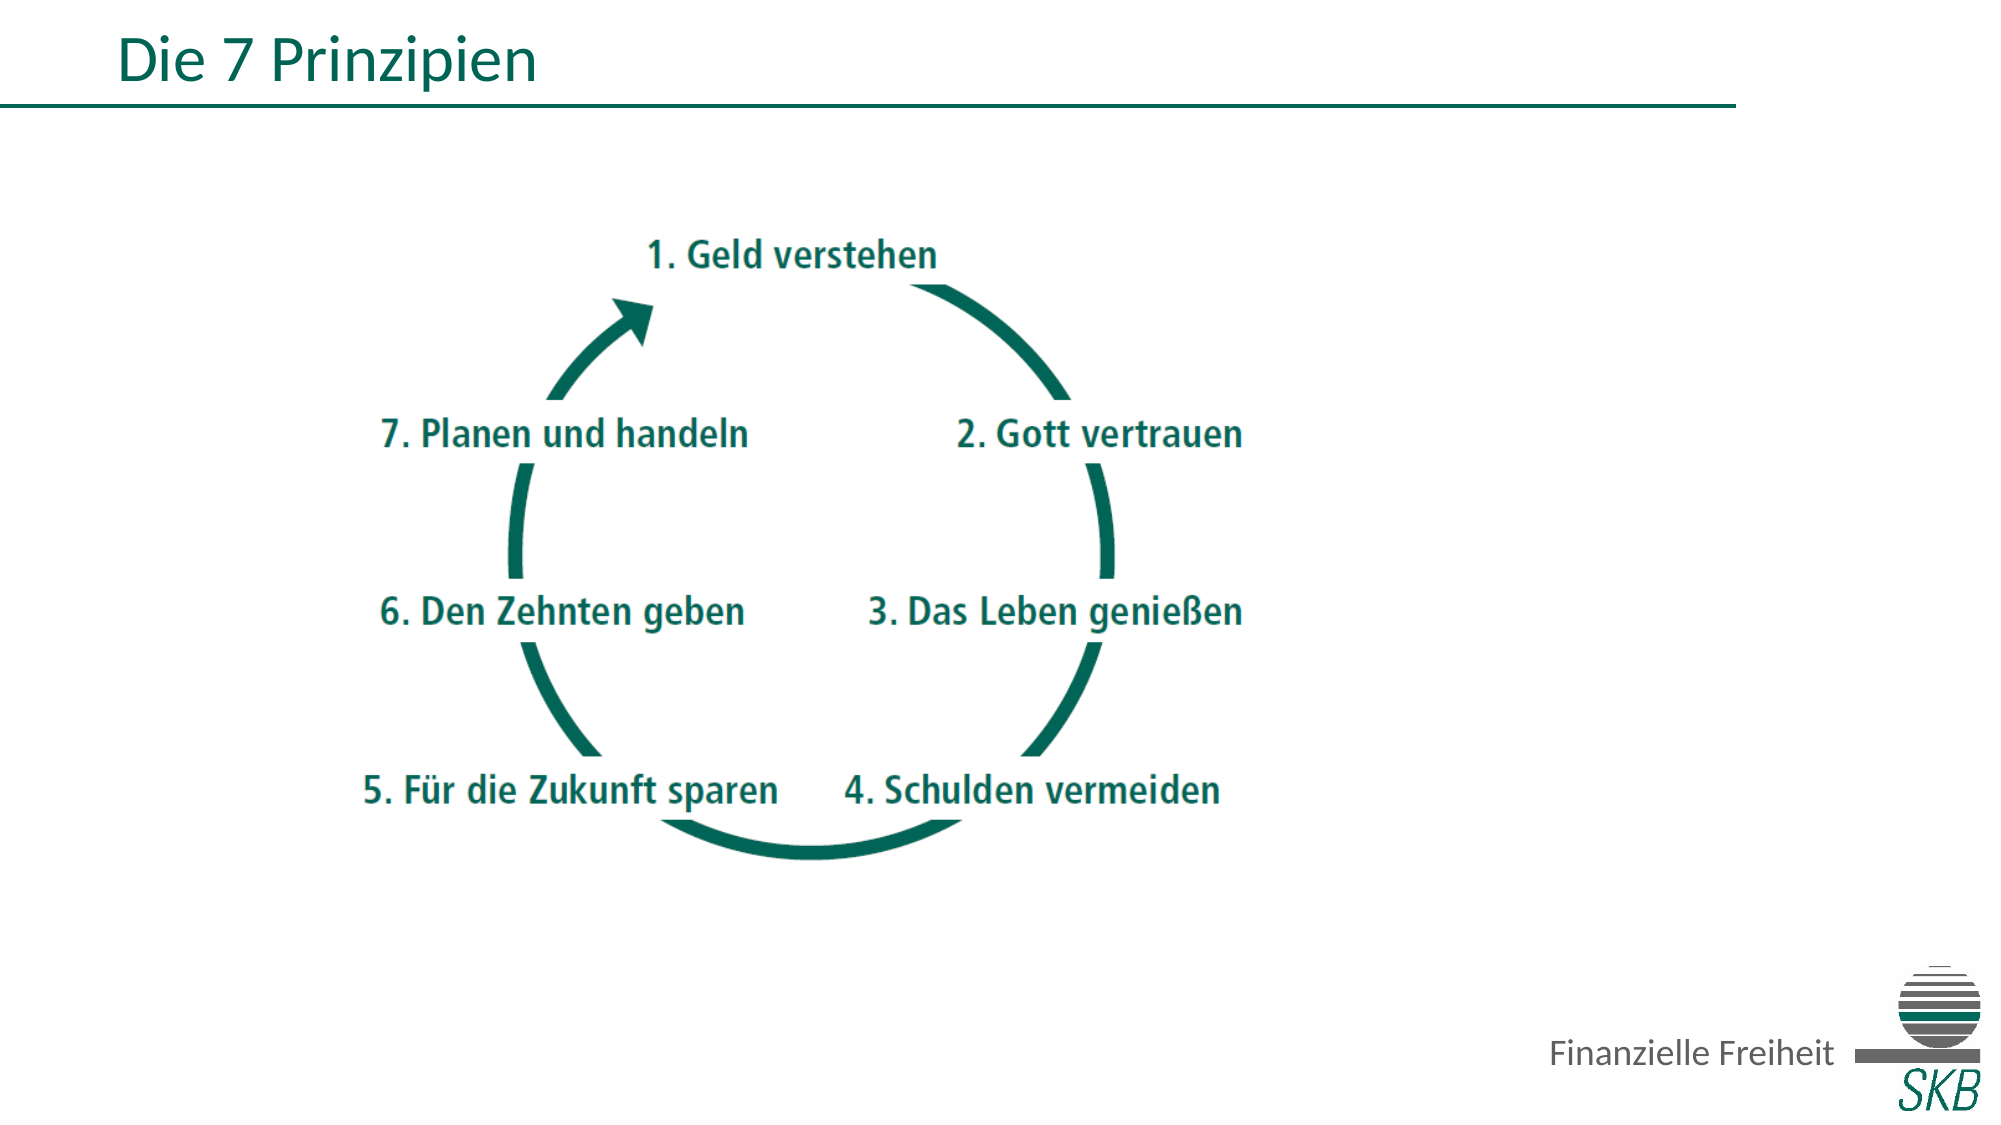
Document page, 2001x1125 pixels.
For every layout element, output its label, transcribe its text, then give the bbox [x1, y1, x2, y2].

picture [279, 184, 1344, 919]
title Die 7 Prinzipien [102, 7, 1300, 80]
picture [1855, 966, 1981, 1111]
